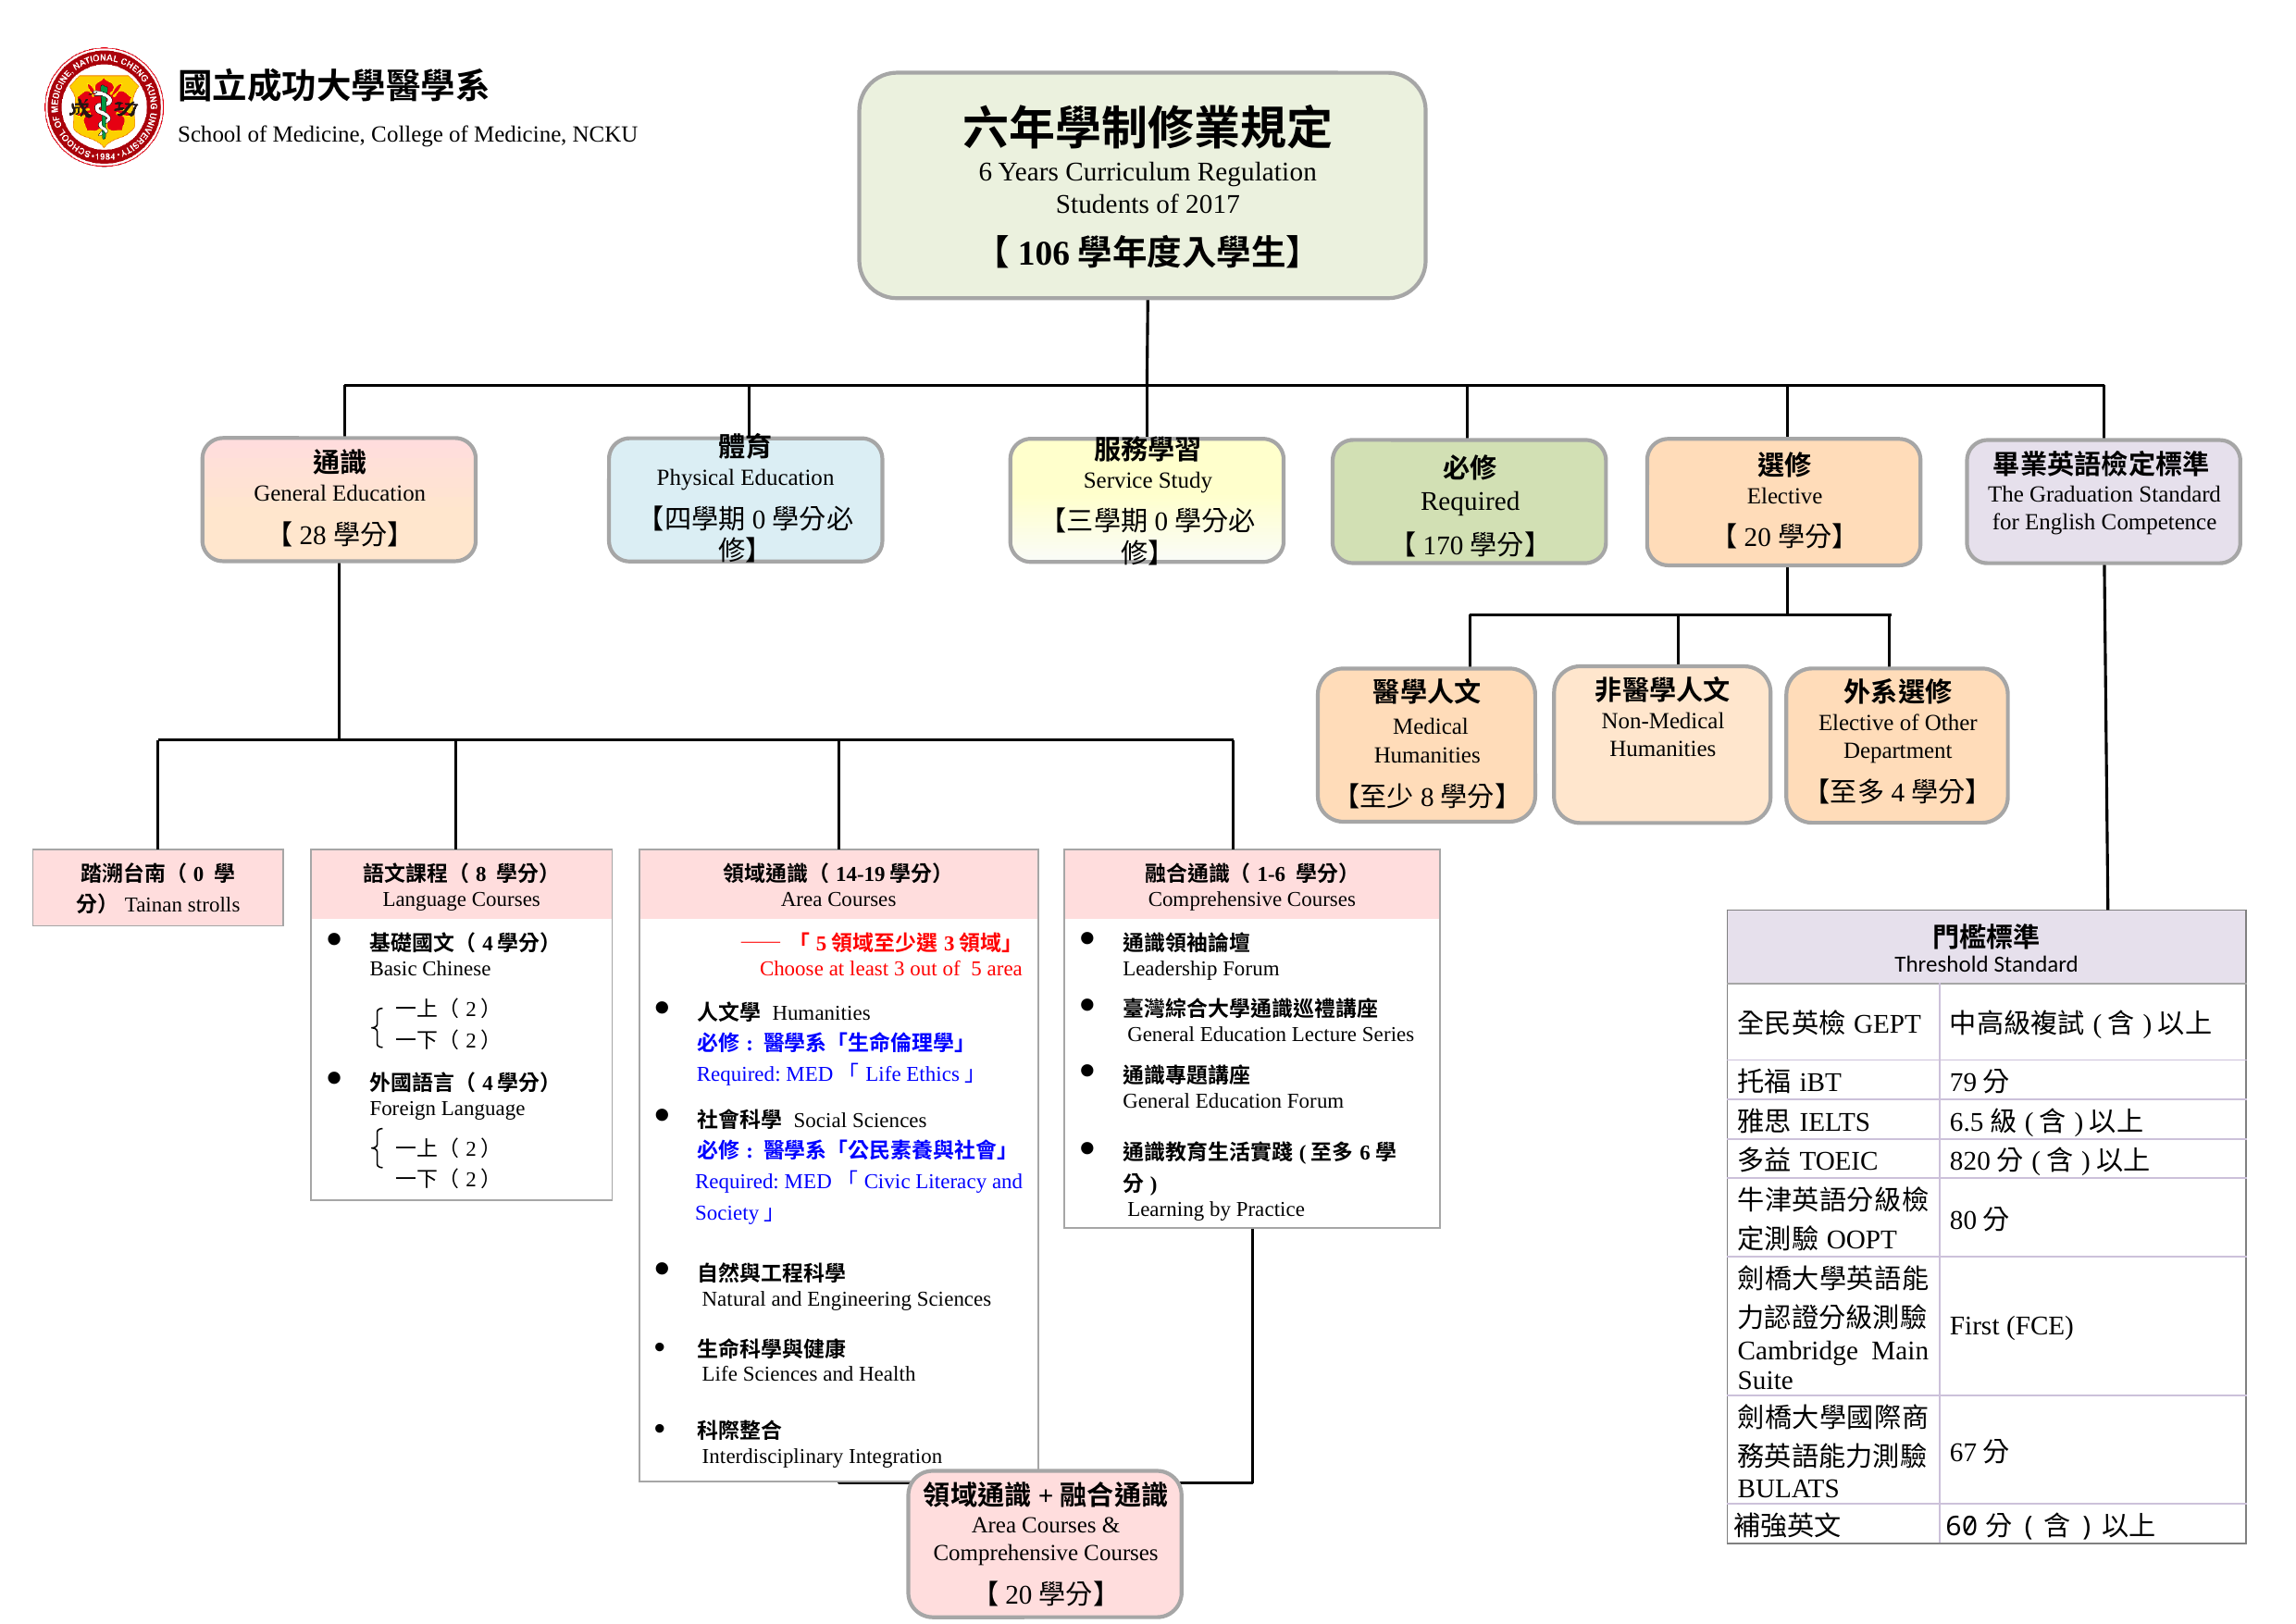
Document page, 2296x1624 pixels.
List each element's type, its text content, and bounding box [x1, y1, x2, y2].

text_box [919, 1104, 1173, 1469]
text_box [1646, 439, 1922, 566]
table_cell 補強英文 [1728, 1505, 1939, 1543]
table_cell 社會科學 Social Sciences 必修: 醫學系「公民素養與社會」 Required: MED「Civic Literacy and Society」 [640, 1096, 1037, 1233]
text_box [608, 438, 883, 562]
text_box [202, 438, 478, 562]
table_cell 雅思IELTS [1728, 1100, 1939, 1138]
table_header 門檻標準 Threshold Standard [1728, 911, 2245, 983]
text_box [908, 1470, 1184, 1618]
table_cell 劍橋大學英語能力認證分級測驗Cambridge Main Suite [1728, 1258, 1939, 1395]
table_cell 托福iBT [1728, 1060, 1939, 1098]
table_cell 820分(含)以上 [1941, 1140, 2245, 1177]
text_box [1554, 665, 1772, 824]
text_box [370, 1007, 383, 1048]
text_box 國立成功大學醫學系 [169, 56, 558, 112]
table_cell 多益TOEIC [1728, 1140, 1939, 1177]
table_cell 全民英檢GEPT [1728, 985, 1939, 1060]
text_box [1332, 440, 1607, 568]
table_cell 基礎國文（4學分） Basic Chinese 一上（2） 一下（2） 外國語言（4學分） Foreign Language 一上（2） 一下（2） [312, 919, 612, 1199]
table_header 踏溯台南（0 學分）Tainan strolls [33, 850, 282, 925]
table_cell 67分 [1941, 1396, 2245, 1503]
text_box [1786, 668, 2009, 849]
table_cell 牛津英語分級檢定測驗OOPT [1728, 1179, 1939, 1256]
table_cell 自然與工程科學 Natural and Engineering Sciences [640, 1233, 914, 1318]
table_cell 科際整合 Interdisciplinary Integration [640, 1400, 914, 1481]
table_cell 60分(含)以上 [1941, 1505, 2245, 1543]
table_cell ——「5領域至少選3領域」 Choose at least 3 out of 5 area [640, 919, 1037, 988]
table_cell 人文學 Humanities 必修: 醫學系「生命倫理學」 Required: MED「Life Ethics」 [640, 988, 1037, 1096]
table_header 融合通識（1-6 學分） Comprehensive Courses [1065, 850, 1439, 919]
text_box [1317, 668, 1536, 825]
text_box School of Medicine, College of Medicine, NCKU [169, 112, 689, 154]
table_cell 劍橋大學國際商務英語能力測驗BULATS [1728, 1396, 1939, 1503]
table_cell 中高級複試(含)以上 [1941, 985, 2245, 1060]
table_header 語文課程（8 學分） Language Courses [312, 850, 612, 919]
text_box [2104, 570, 2108, 911]
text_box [1967, 440, 2242, 564]
table_header 領域通識（14-19學分） Area Courses [640, 850, 1037, 919]
table_cell 79分 [1941, 1060, 2245, 1098]
text_box [370, 1127, 383, 1169]
table_cell First (FCE) [1941, 1258, 2245, 1395]
table_cell 通識領袖論壇 Leadership Forum 臺灣綜合大學通識巡禮講座 General Education Lecture Series 通識專題講座 General Education Forum 通識教育生活實踐(至多6學分) Learning by Practice [1065, 919, 1439, 1227]
table_cell 6.5級(含)以上 [1941, 1100, 2245, 1138]
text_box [859, 72, 1432, 299]
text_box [1010, 438, 1285, 564]
table_cell 80分 [1941, 1179, 2245, 1256]
picture [43, 45, 165, 167]
table_cell 生命科學與健康 Life Sciences and Health [640, 1318, 914, 1400]
